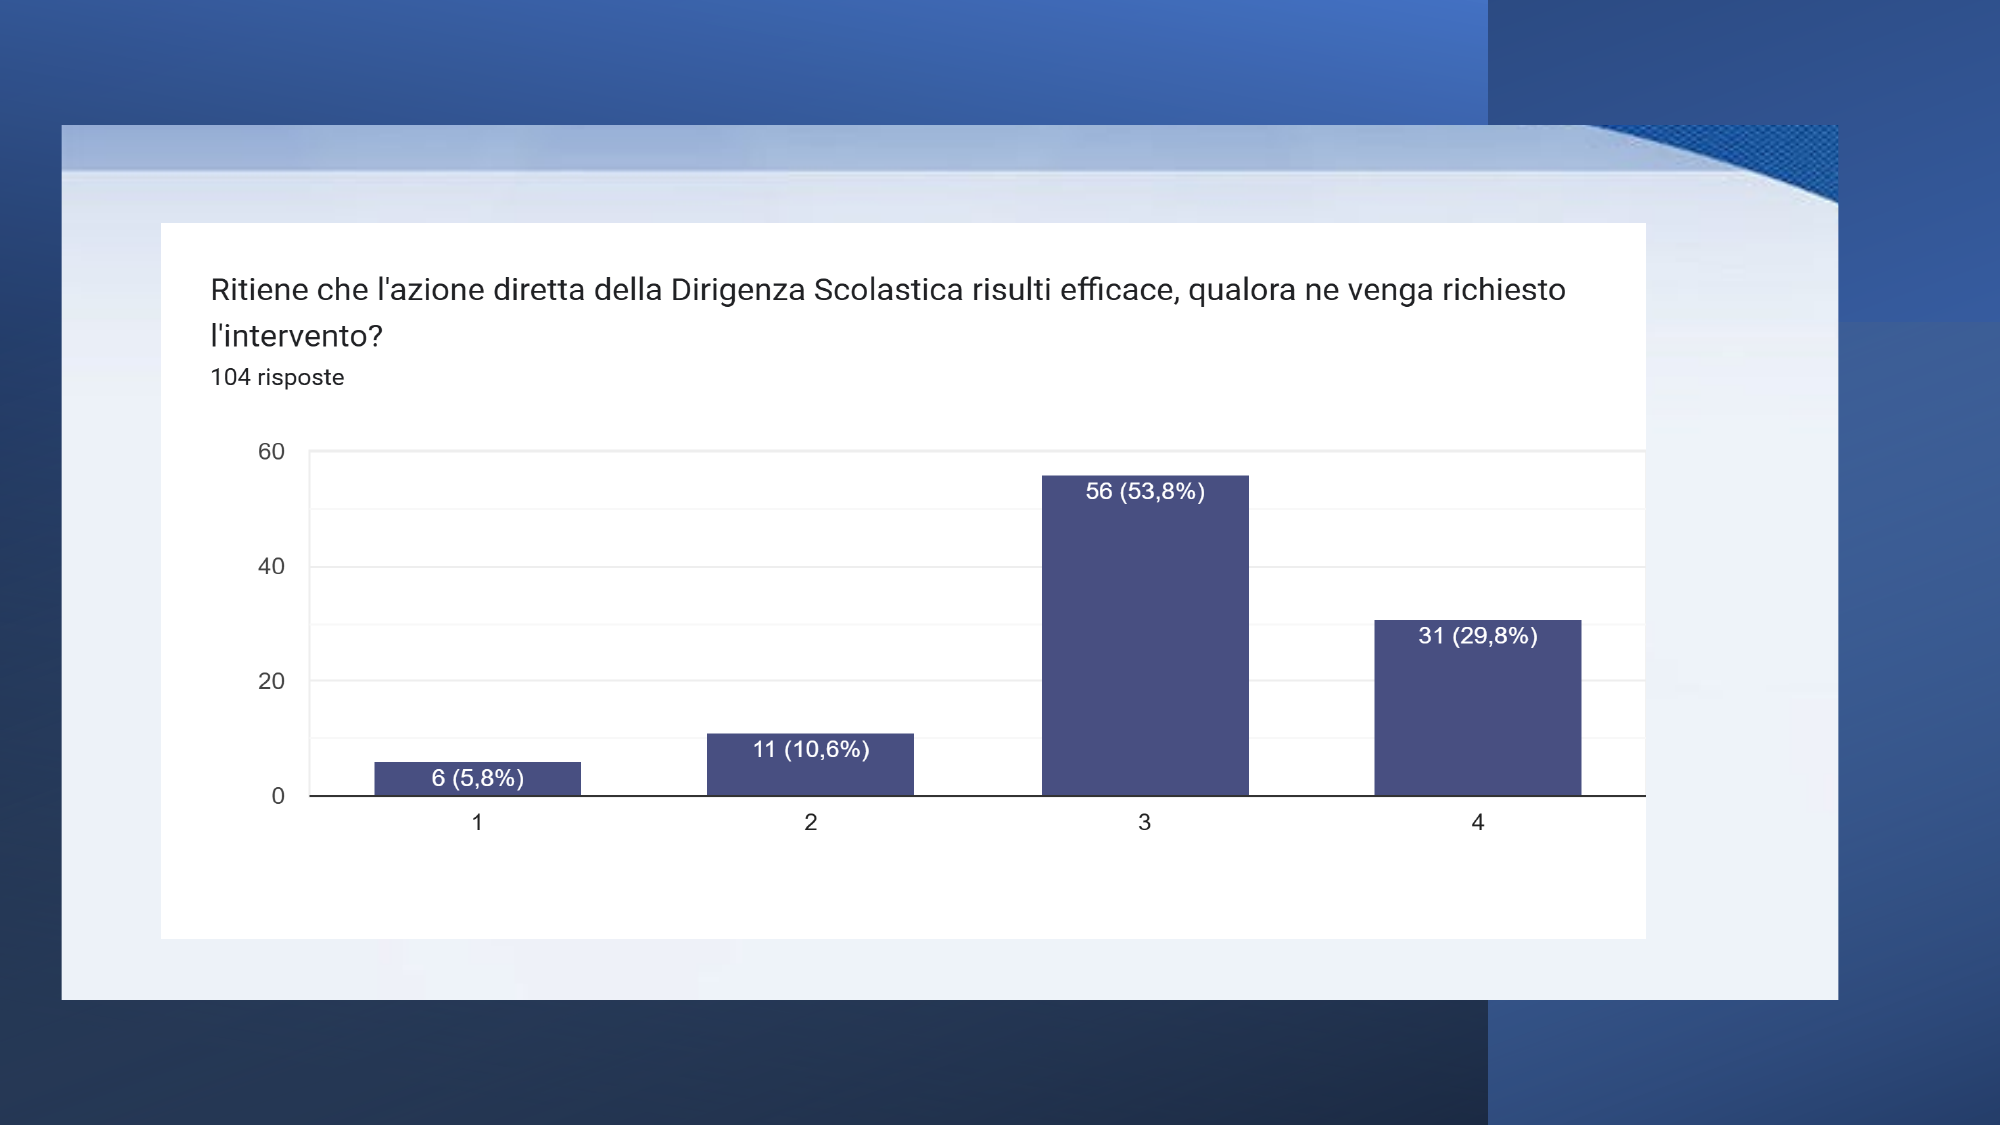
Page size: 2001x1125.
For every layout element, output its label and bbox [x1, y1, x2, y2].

text_box [0, 321, 2000, 1125]
text_box [1489, 0, 2000, 321]
text_box [0, 0, 1489, 321]
picture [61, 125, 1839, 1000]
